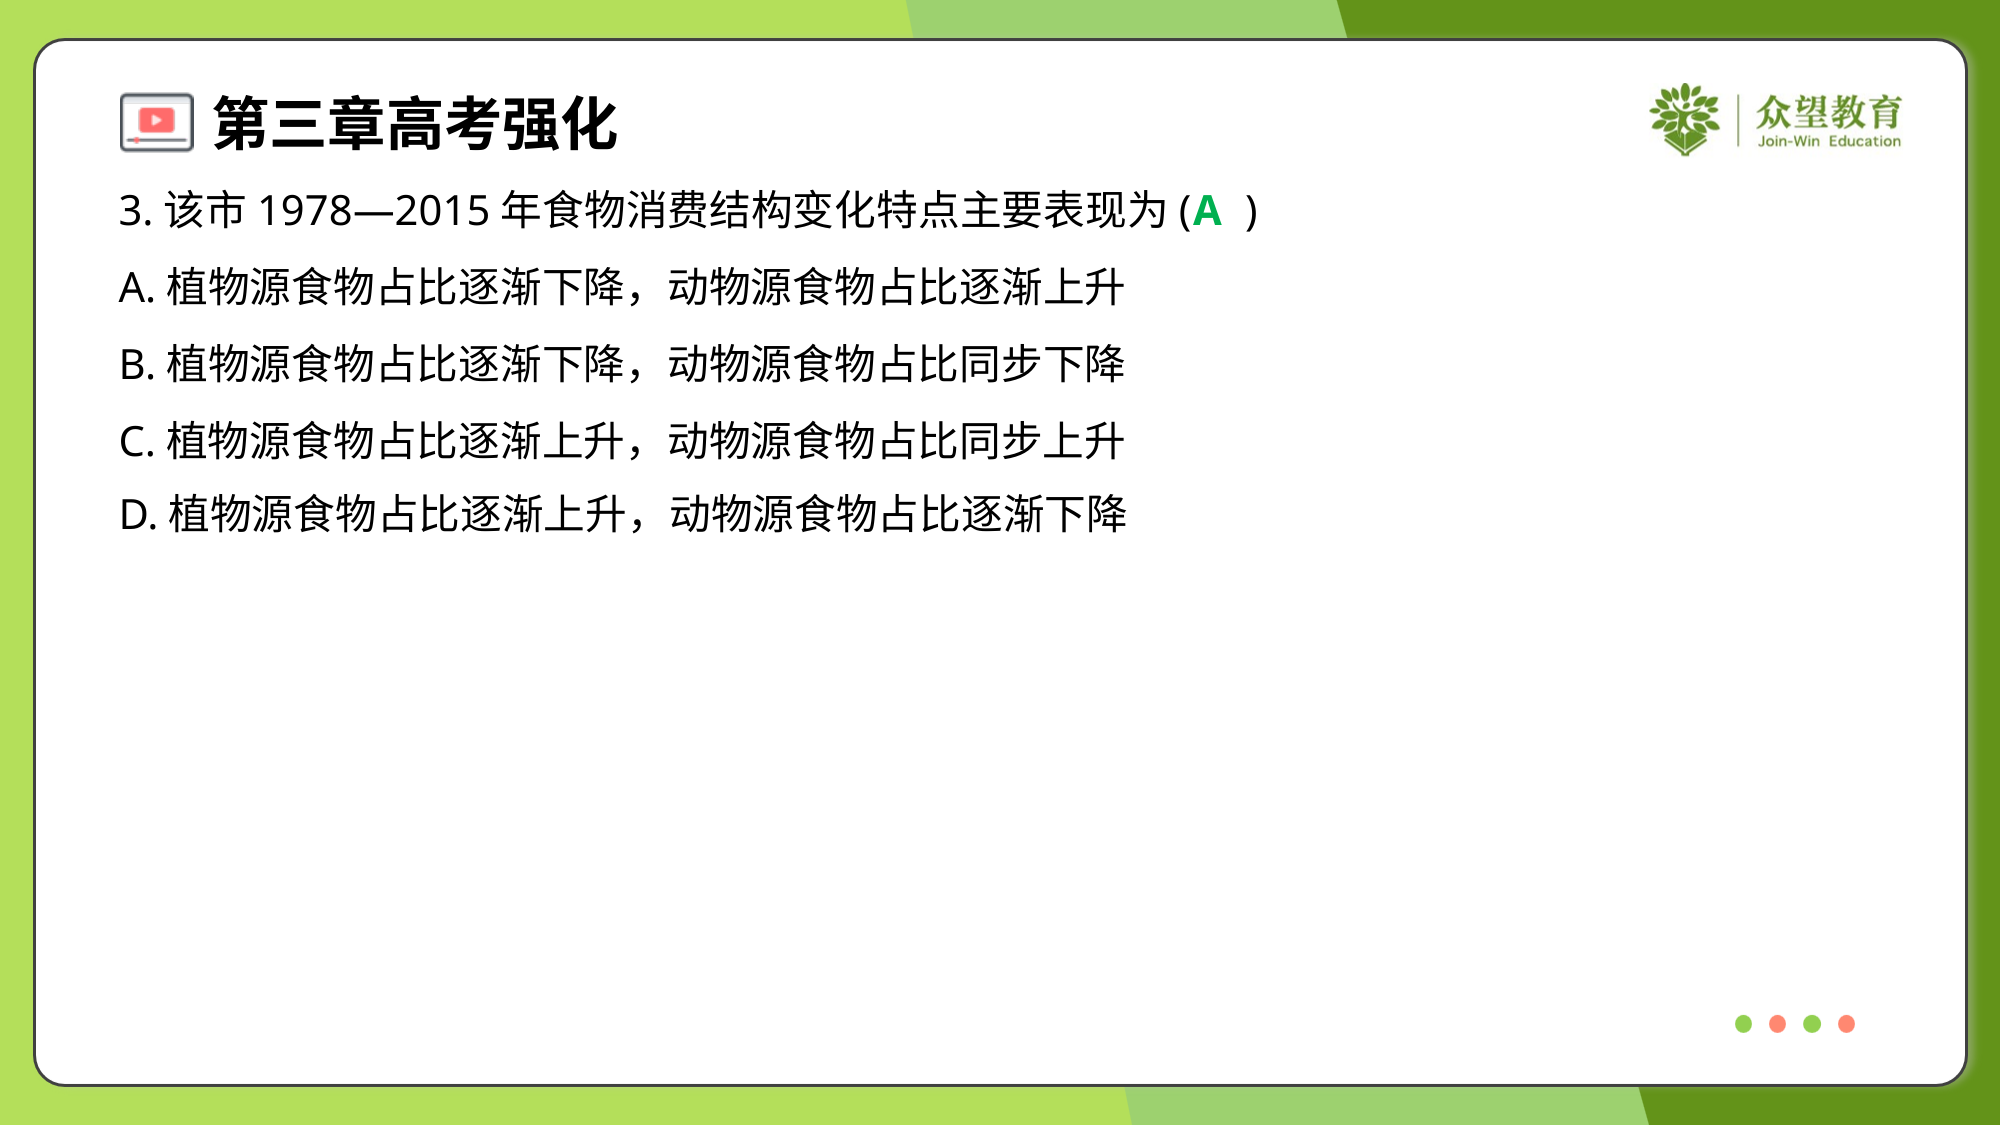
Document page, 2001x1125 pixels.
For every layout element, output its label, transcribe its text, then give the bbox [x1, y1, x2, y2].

text_box A [1176, 158, 1239, 226]
picture [0, 0, 2000, 1125]
text_box A.植物源食物占比逐渐下降，动物源食物占比逐渐上升 B.植物源食物占比逐渐下降，动物源食物占比同步下降 C.植物源食物占比逐渐上升，动物源食物占比同步上升 D.植物源食物占比逐渐上升，动物源食物占比逐渐下降 [118, 235, 1883, 531]
text_box 3.该市1978—2015年食物消费结构变化特点主要表现为( ) [1239, 158, 1883, 226]
text_box 3.该市1978—2015年食物消费结构变化特点主要表现为( ) [118, 158, 1176, 226]
